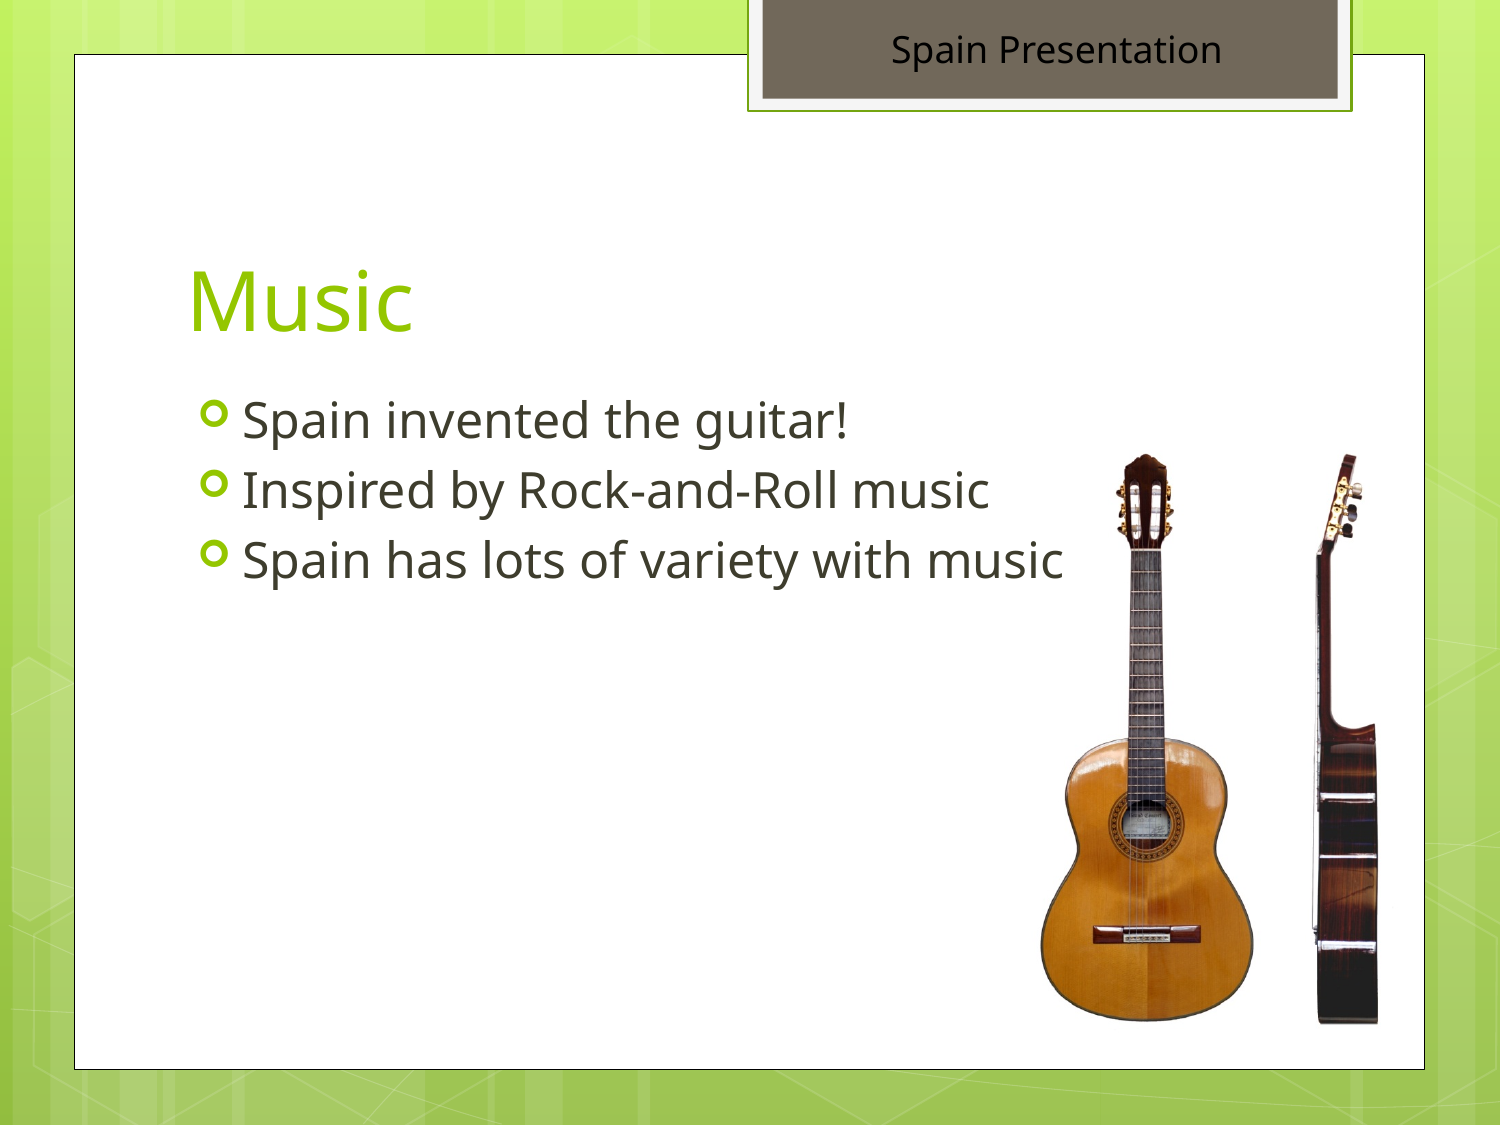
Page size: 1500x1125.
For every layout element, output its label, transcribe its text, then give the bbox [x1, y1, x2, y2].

text_box Spain Presentation [773, 19, 1341, 79]
picture [987, 395, 1424, 1059]
title Music [171, 168, 1324, 357]
list Spain invented the guitar! Inspired by Rock-and-Roll music Spain has lots of variety with music [171, 381, 1283, 957]
